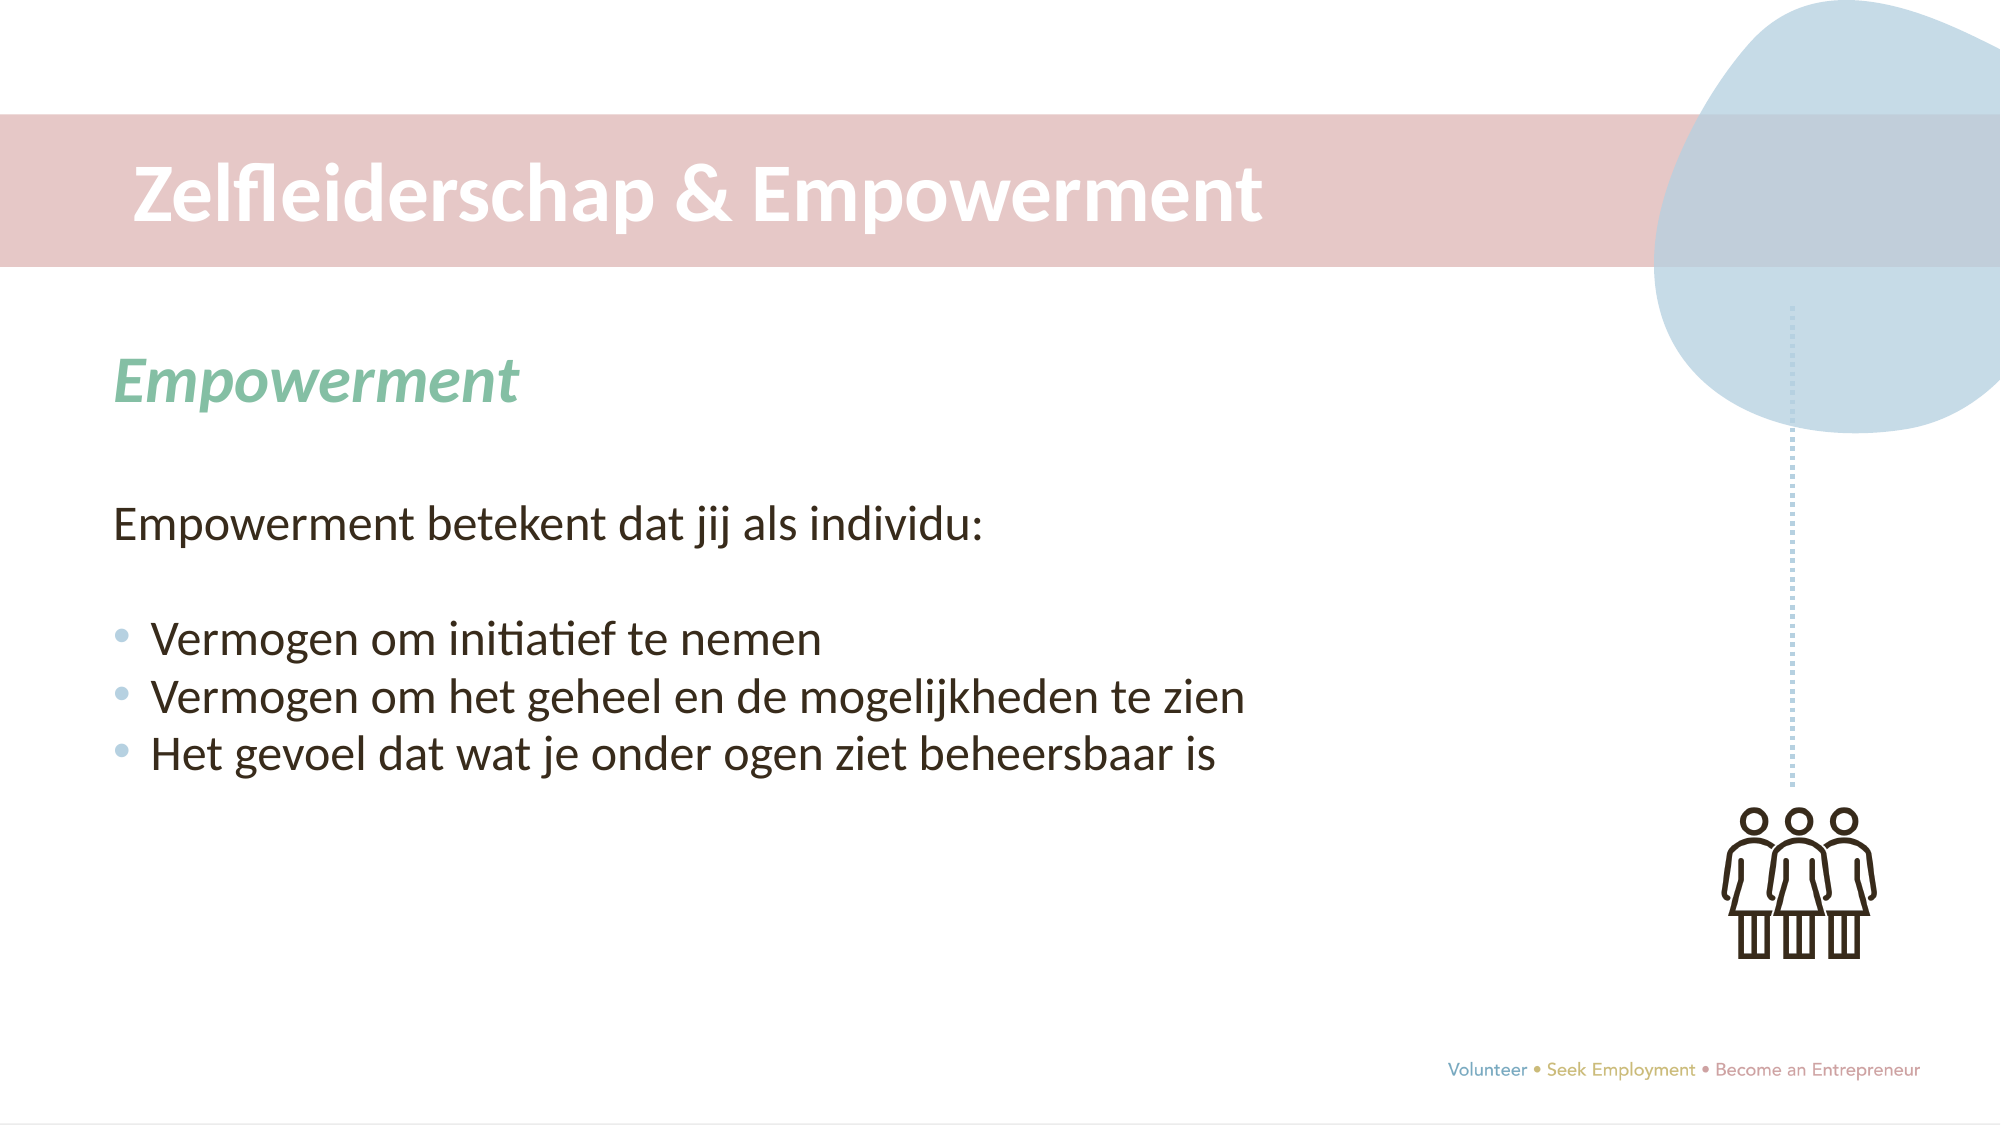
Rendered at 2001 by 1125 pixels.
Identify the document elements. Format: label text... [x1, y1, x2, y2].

picture [1418, 1046, 1971, 1103]
text_box Zelfleiderschap & Empowerment [99, 147, 1312, 290]
text_box Empowerment Empowerment betekent dat jij als individu: Vermogen om initiatief te nemen Vermogen om het geheel en de mogelijkheden te zien Het gevoel dat wat je onder ogen ziet beheersbaar is [98, 350, 1600, 975]
picture [1709, 793, 1889, 973]
text_box [1653, 0, 2000, 434]
text_box [0, 113, 1699, 268]
